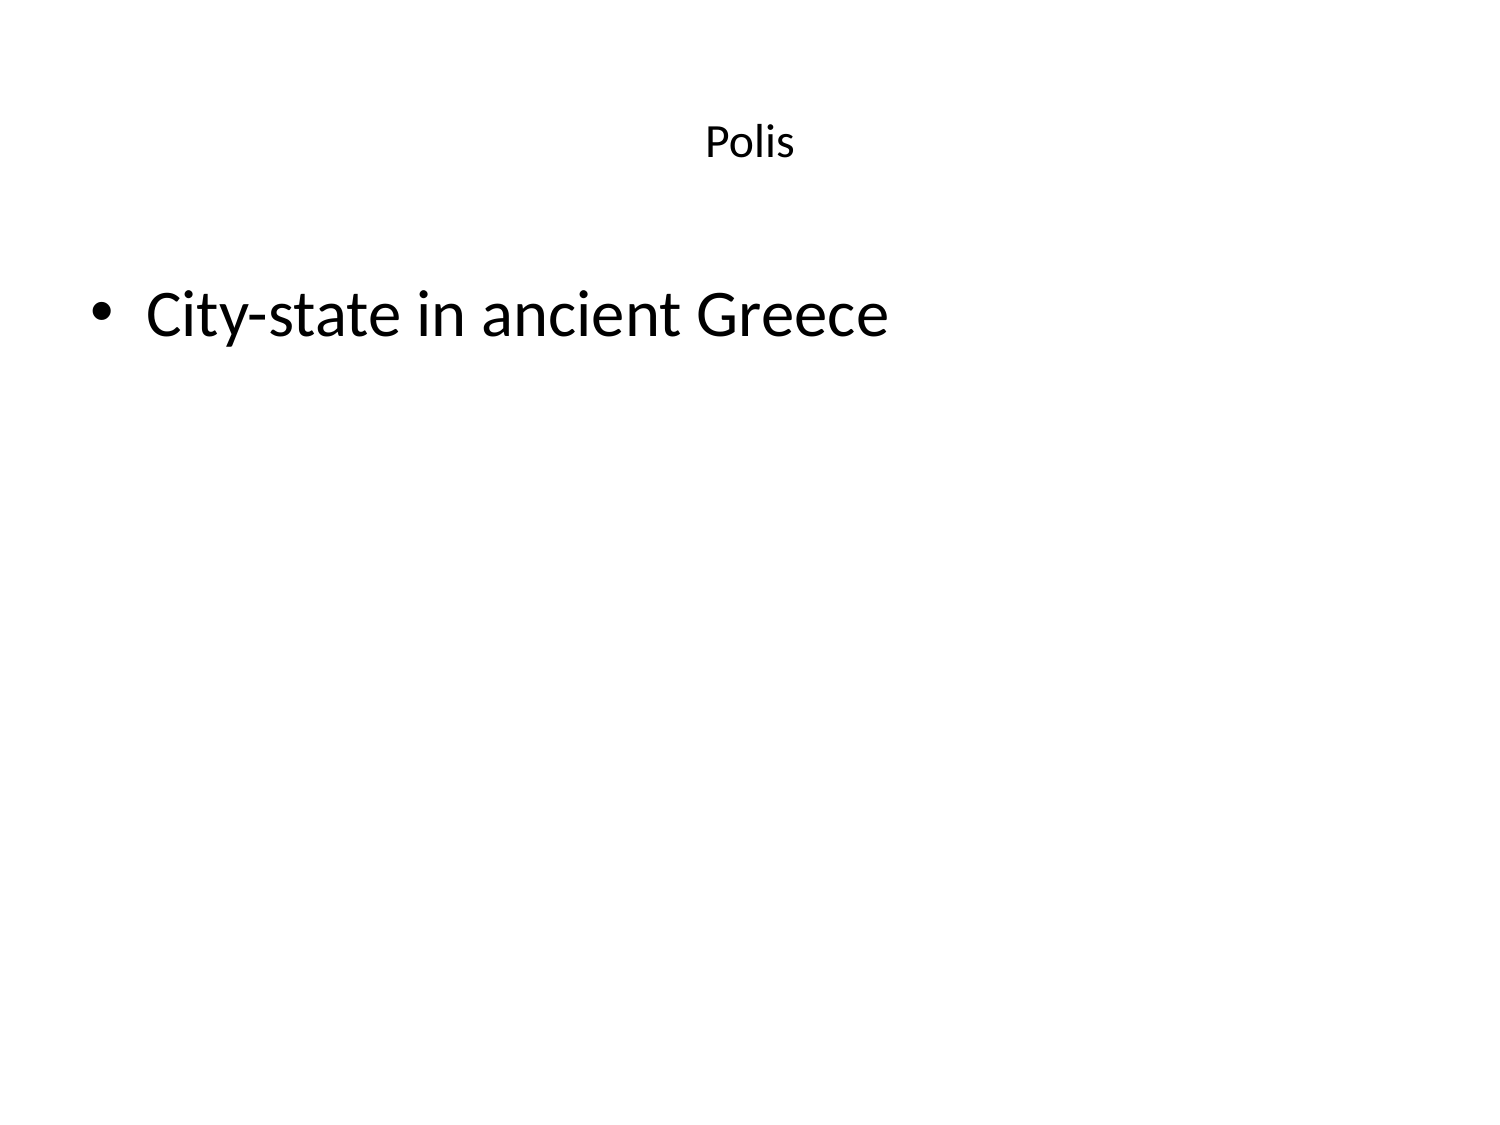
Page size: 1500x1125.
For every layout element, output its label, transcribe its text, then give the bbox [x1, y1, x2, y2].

list City-state in ancient Greece [75, 262, 1425, 1005]
title Polis [75, 45, 1425, 233]
